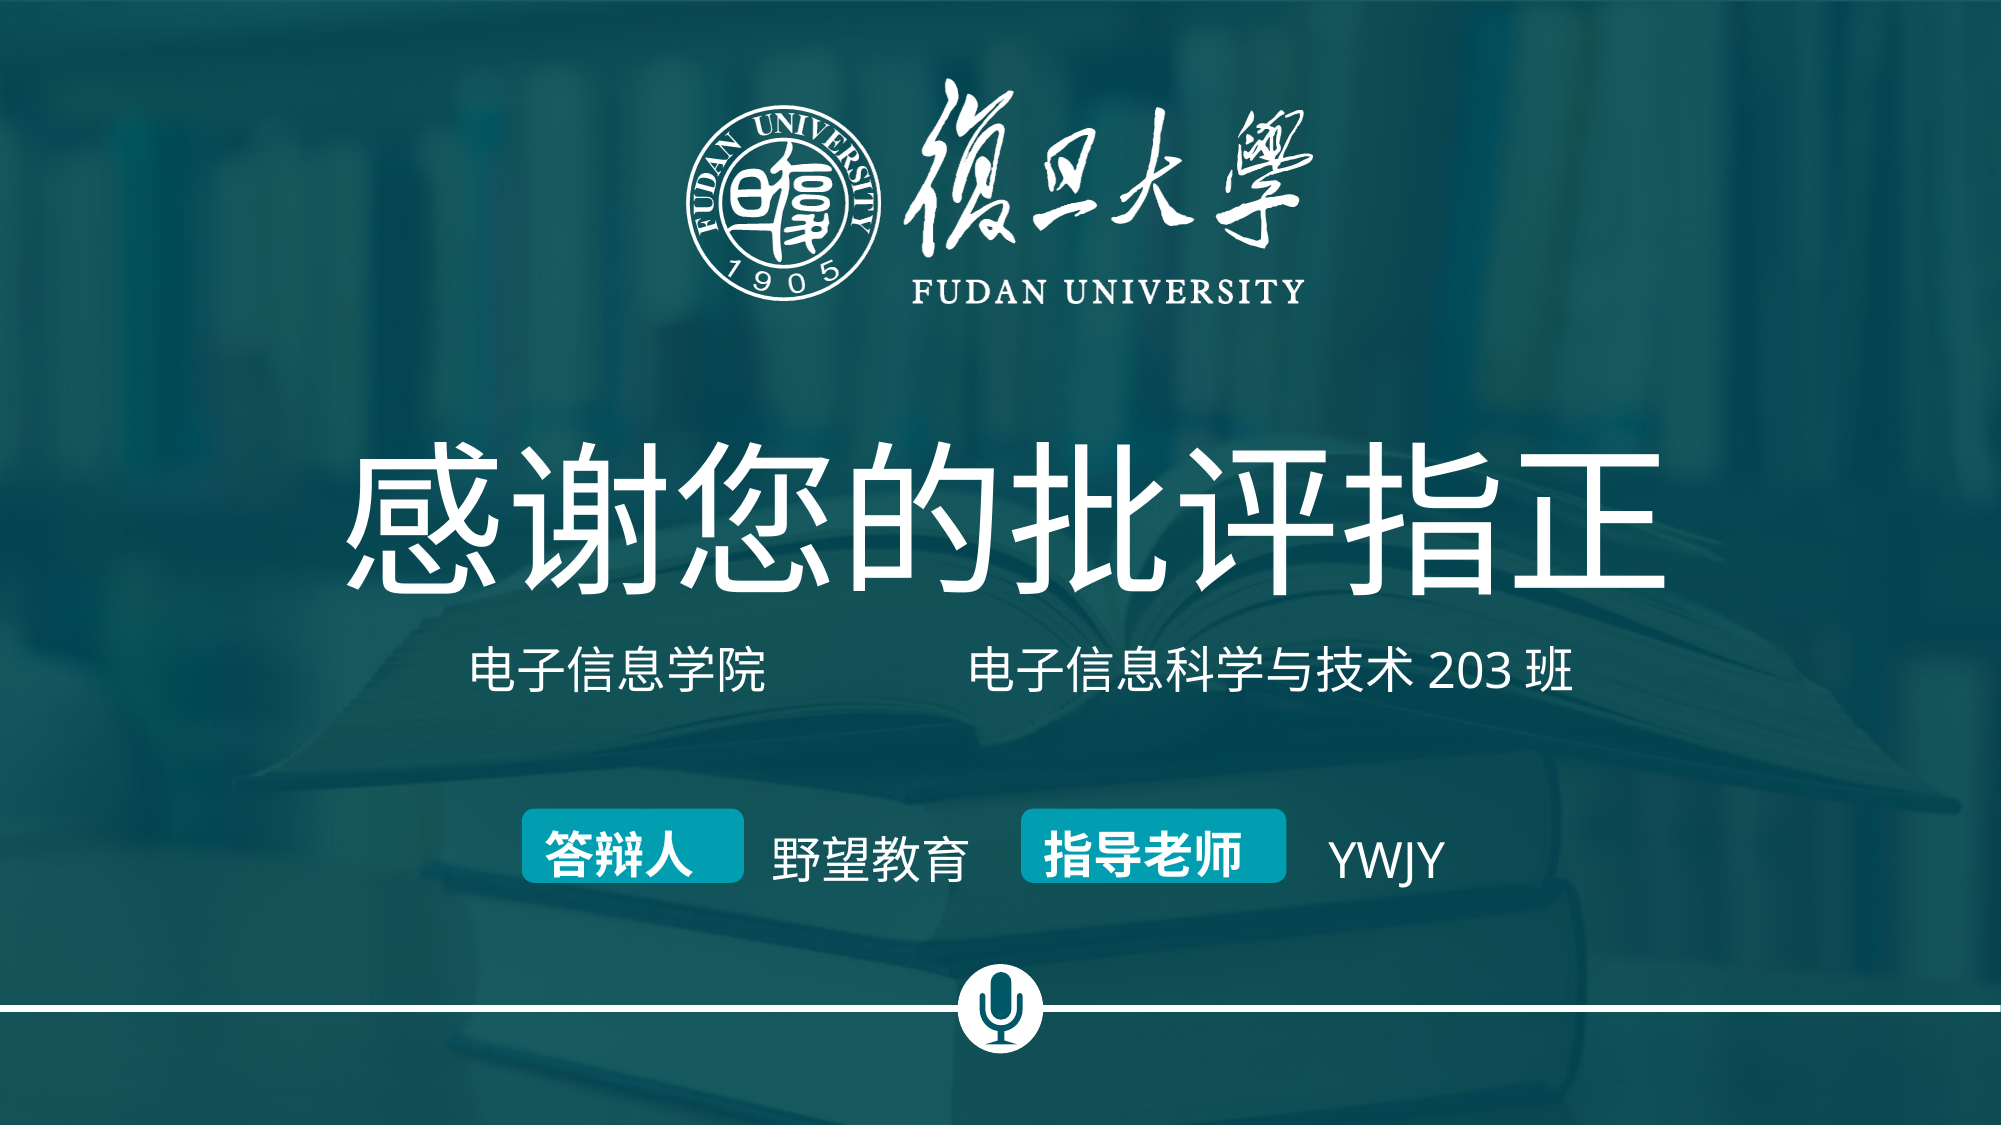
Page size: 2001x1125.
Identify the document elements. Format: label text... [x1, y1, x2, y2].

text_box 指导老师 [1028, 785, 1277, 891]
text_box [990, 972, 1012, 1020]
text_box 电子信息科学与技术203班 [950, 600, 1673, 706]
text_box 电子信息学院 [451, 600, 923, 706]
picture [0, 0, 2001, 1005]
picture [0, 1012, 2001, 1125]
text_box [0, 1005, 957, 1012]
text_box [1044, 1005, 2001, 1012]
text_box [1277, 808, 1287, 883]
text_box YWJY [1313, 791, 1534, 897]
text_box 答辩人 [529, 785, 744, 891]
text_box [521, 809, 529, 882]
text_box [957, 964, 1044, 1054]
text_box [1021, 809, 1028, 882]
text_box 感谢您的批评指正 [126, 425, 1887, 607]
text_box [979, 993, 1023, 1045]
text_box 野望教育 [756, 791, 994, 897]
